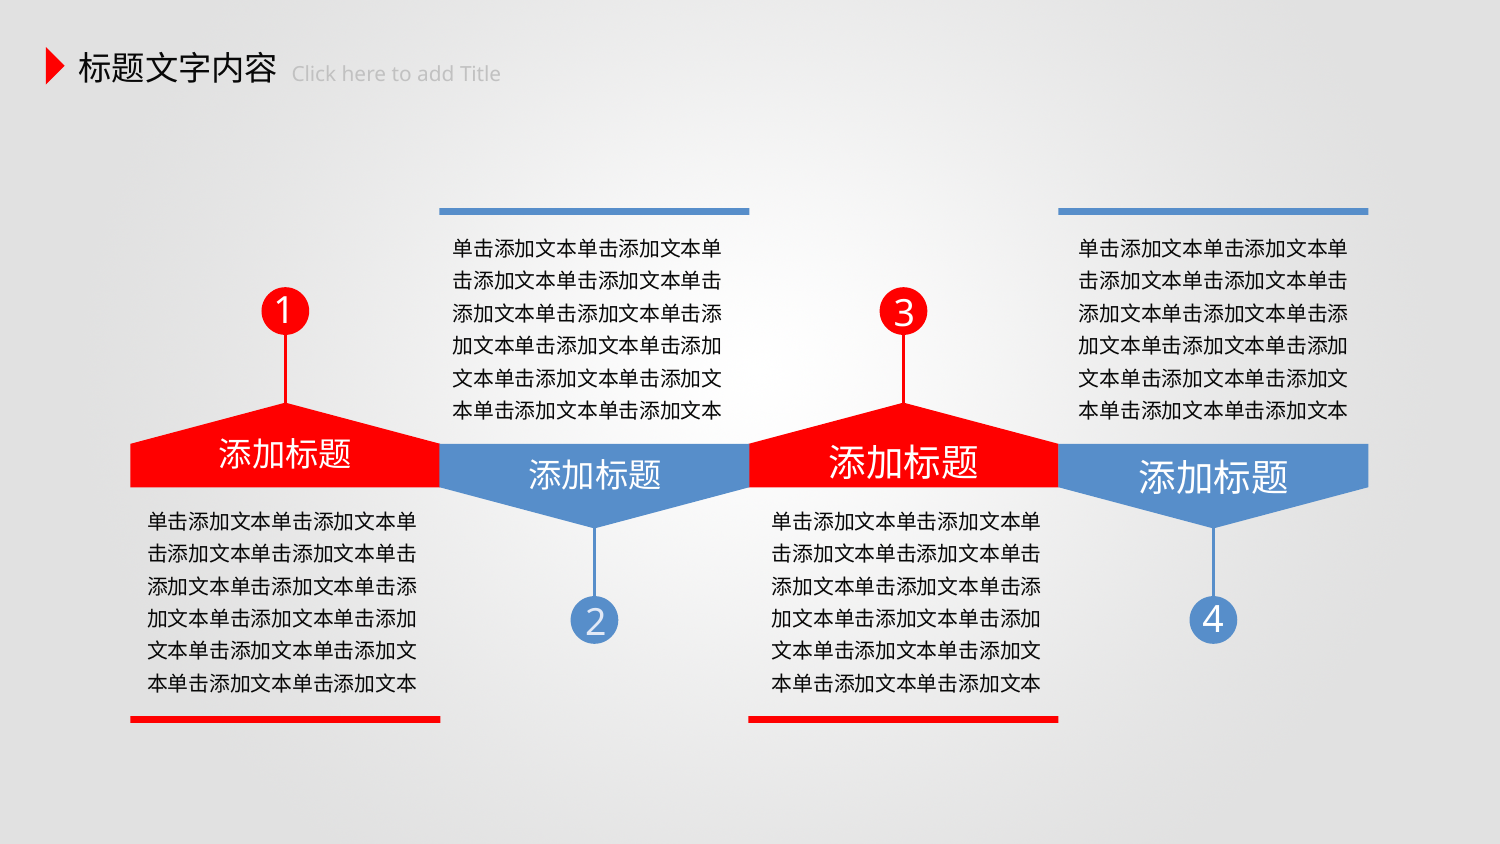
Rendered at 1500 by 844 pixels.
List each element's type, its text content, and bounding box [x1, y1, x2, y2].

text_box [128, 714, 442, 725]
text_box [437, 206, 752, 217]
text_box [1056, 206, 1370, 217]
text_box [748, 402, 1059, 494]
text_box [569, 538, 623, 651]
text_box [1058, 443, 1369, 529]
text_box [878, 281, 931, 401]
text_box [130, 402, 441, 488]
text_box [45, 39, 523, 96]
picture [0, 0, 1500, 844]
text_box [1186, 508, 1240, 649]
text_box 单击添加文本单击添加文本单击添加文本单击添加文本单击添加文本单击添加文本单击添加文本单击添加文本单击添加文本单击添加文本单击添加文本单击添加文本单击添加文本 [135, 495, 445, 702]
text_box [439, 443, 750, 529]
text_box 单击添加文本单击添加文本单击添加文本单击添加文本单击添加文本单击添加文本单击添加文本单击添加文本单击添加文本单击添加文本单击添加文本单击添加文本单击添加文本 [760, 501, 1069, 702]
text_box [257, 278, 311, 401]
text_box 单击添加文本单击添加文本单击添加文本单击添加文本单击添加文本单击添加文本单击添加文本单击添加文本单击添加文本单击添加文本单击添加文本单击添加文本单击添加文本 [1067, 222, 1376, 429]
text_box [746, 714, 1061, 725]
text_box 单击添加文本单击添加文本单击添加文本单击添加文本单击添加文本单击添加文本单击添加文本单击添加文本单击添加文本单击添加文本单击添加文本单击添加文本单击添加文本 [441, 222, 751, 429]
